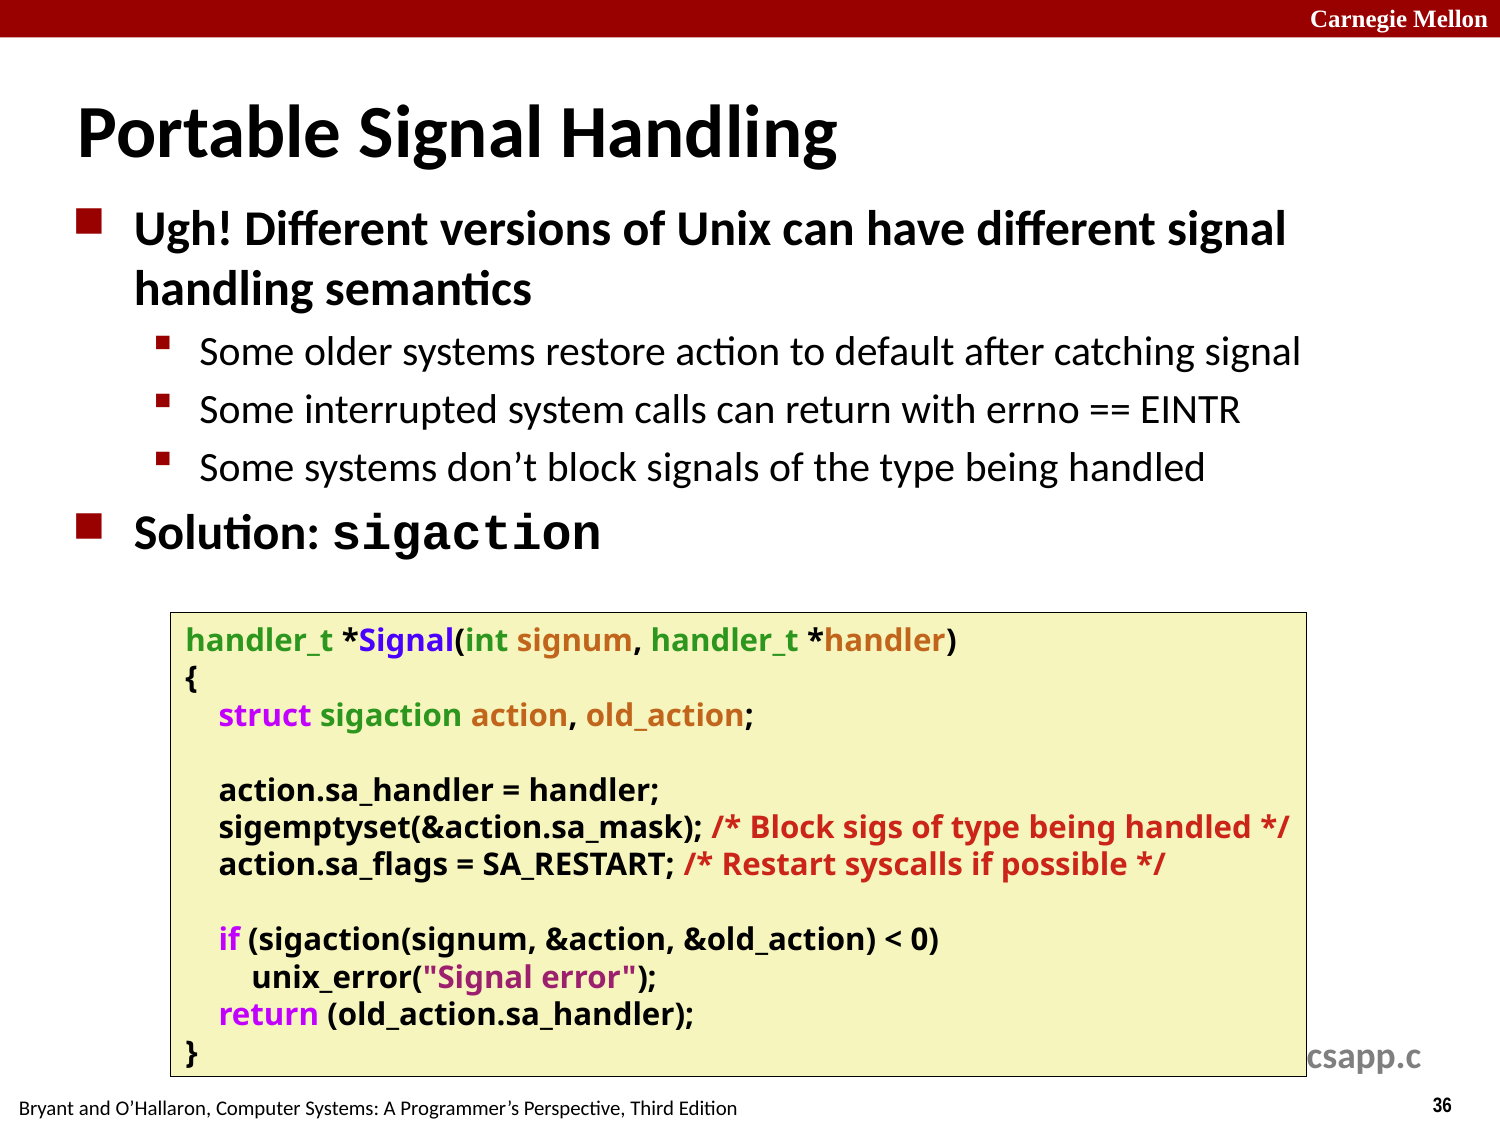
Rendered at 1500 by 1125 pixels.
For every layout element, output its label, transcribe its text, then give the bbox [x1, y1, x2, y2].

list Ugh! Different versions of Unix can have different signal handling semantics Some older systems restore action to default after catching signal Some interrupted system calls can return with errno == EINTR Some systems don’t block signals of the type being handled Solution: sigaction [62, 187, 1426, 538]
title Portable Signal Handling [62, 80, 1426, 176]
text_box csapp.c [1291, 1023, 1437, 1084]
text_box handler_t *Signal(int signum, handler_t *handler) { struct sigaction action, old_action; action.sa_handler = handler; sigemptyset(&action.sa_mask); /* Block sigs of type being handled */ action.sa_flags = SA_RESTART; /* Restart syscalls if possible */ if (sigaction(signum, &action, &old_action) < 0) unix_error("Signal error"); return (old_action.sa_handler); } [170, 612, 1306, 1077]
